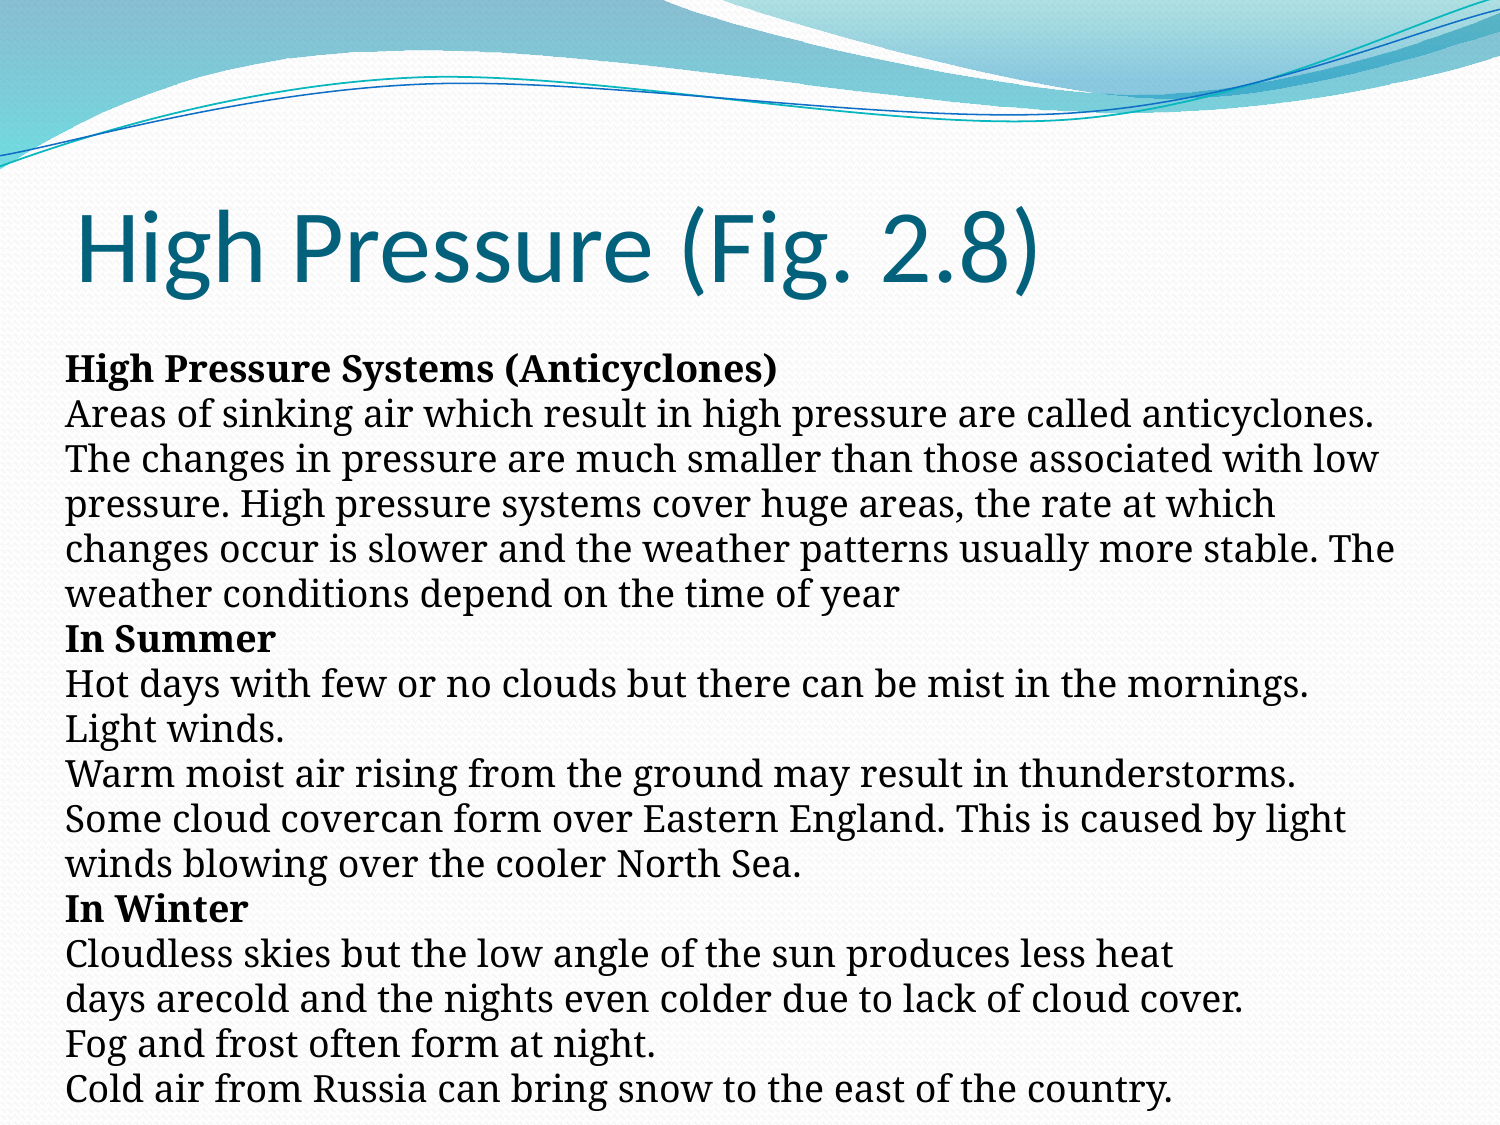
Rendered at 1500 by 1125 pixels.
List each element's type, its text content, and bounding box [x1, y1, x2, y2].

text_box High Pressure Systems (Anticyclones) Areas of sinking air which result in high pressure are called anticyclones. The changes in pressure are much smaller than those associated with low pressure. High pressure systems cover huge areas, the rate at which changes occur is slower and the weather patterns usually more stable. The weather conditions depend on the time of year In Summer Hot days with few or no clouds but there can be mist in the mornings. Light winds. Warm moist air rising from the ground may result in thunderstorms. Some cloud covercan form over Eastern England. This is caused by light winds blowing over the cooler North Sea. In Winter Cloudless skies but the low angle of the sun produces less heat days arecold and the nights even colder due to lack of cloud cover. Fog and frost often form at night. Cold air from Russia can bring snow to the east of the country. [49, 337, 1413, 1118]
title High Pressure (Fig. 2.8) [75, 115, 1438, 303]
